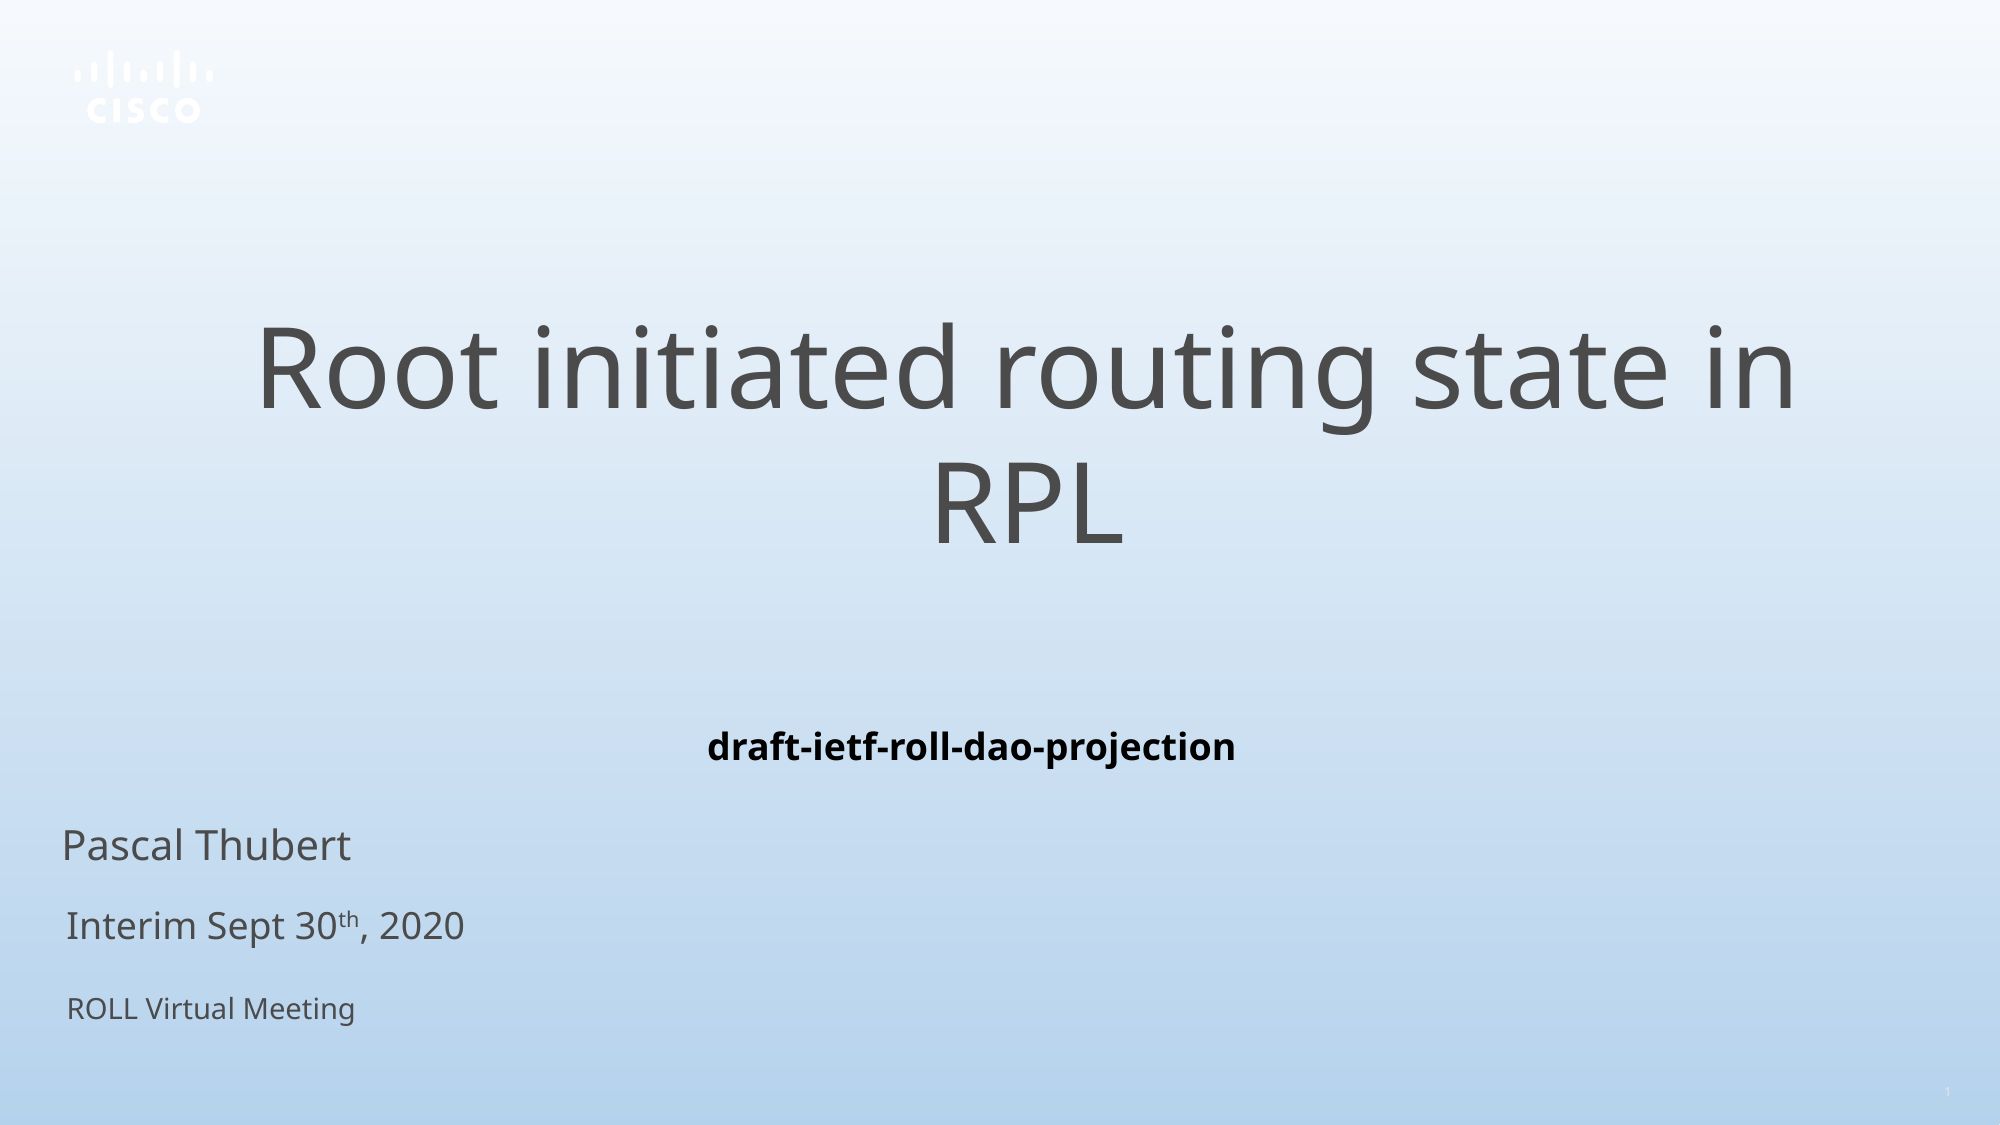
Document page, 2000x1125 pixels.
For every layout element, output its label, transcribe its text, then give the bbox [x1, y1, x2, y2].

text_box Interim Sept 30th, 2020 [51, 897, 481, 961]
text_box ROLL Virtual Meeting [51, 985, 1826, 1049]
subtitle Pascal Thubert [46, 807, 87, 877]
title Root initiated routing state in RPL [175, 264, 1880, 678]
list draft-ietf-roll-dao-projection [87, 461, 1858, 1115]
